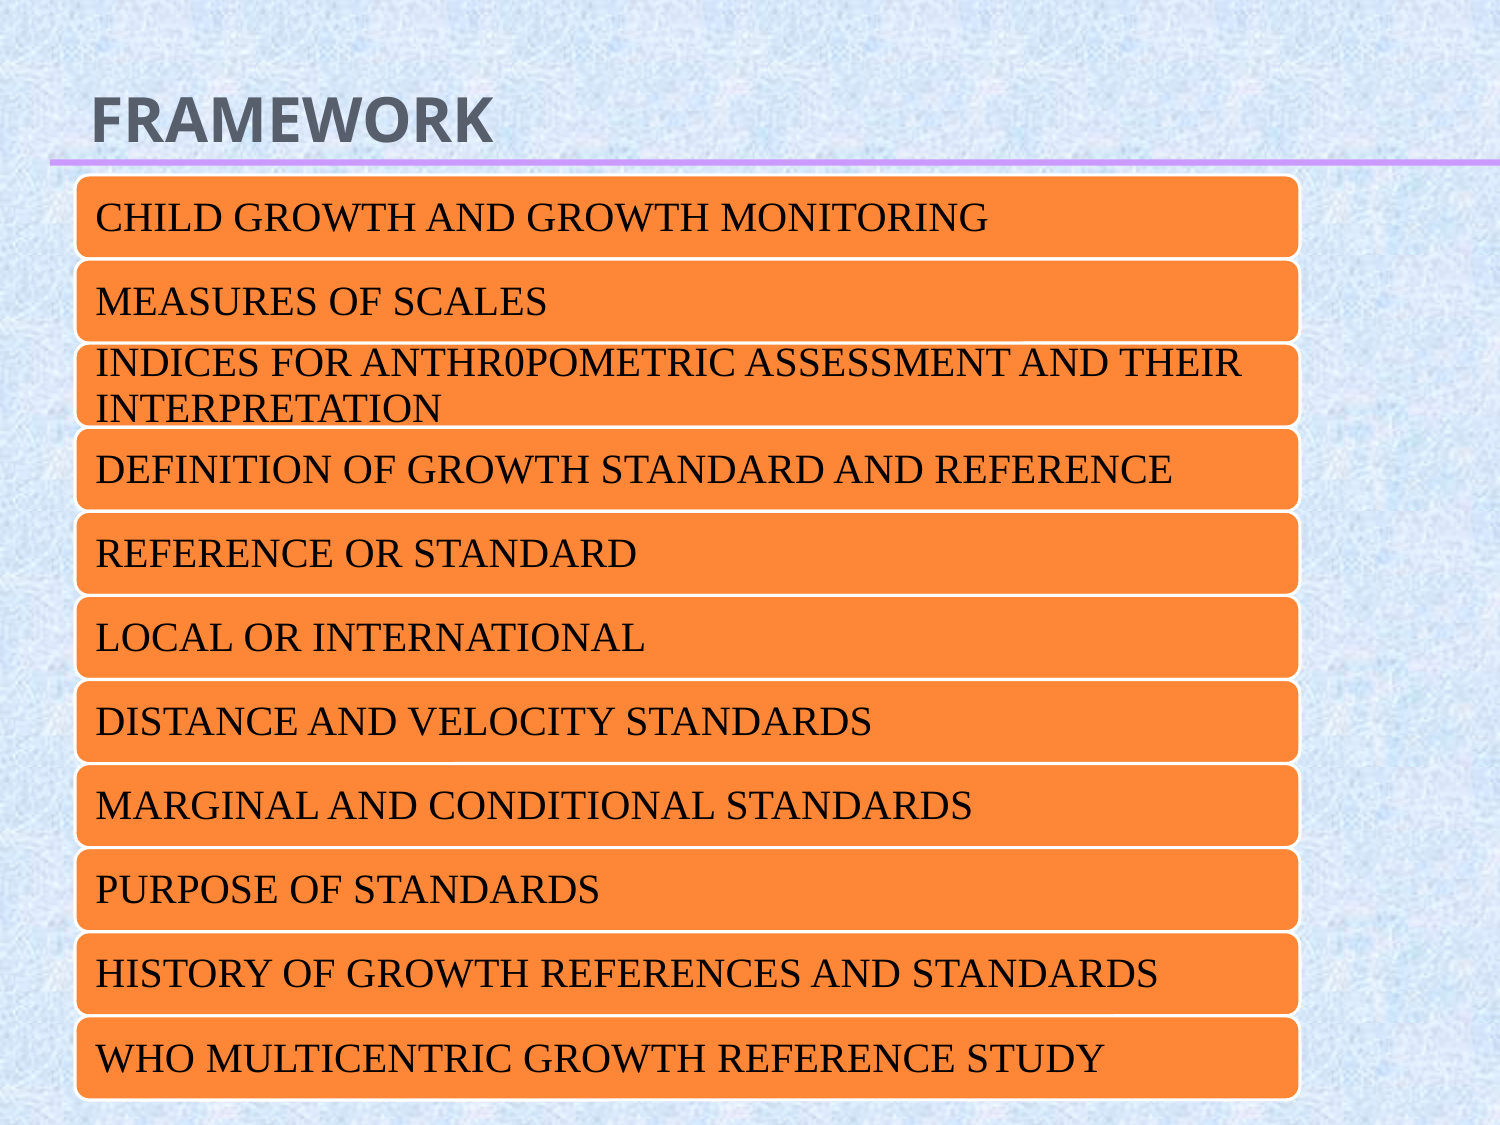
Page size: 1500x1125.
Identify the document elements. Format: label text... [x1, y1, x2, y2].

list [74, 174, 1301, 1101]
picture [0, 0, 1500, 1125]
title FRAMEWORK [75, 45, 1300, 162]
